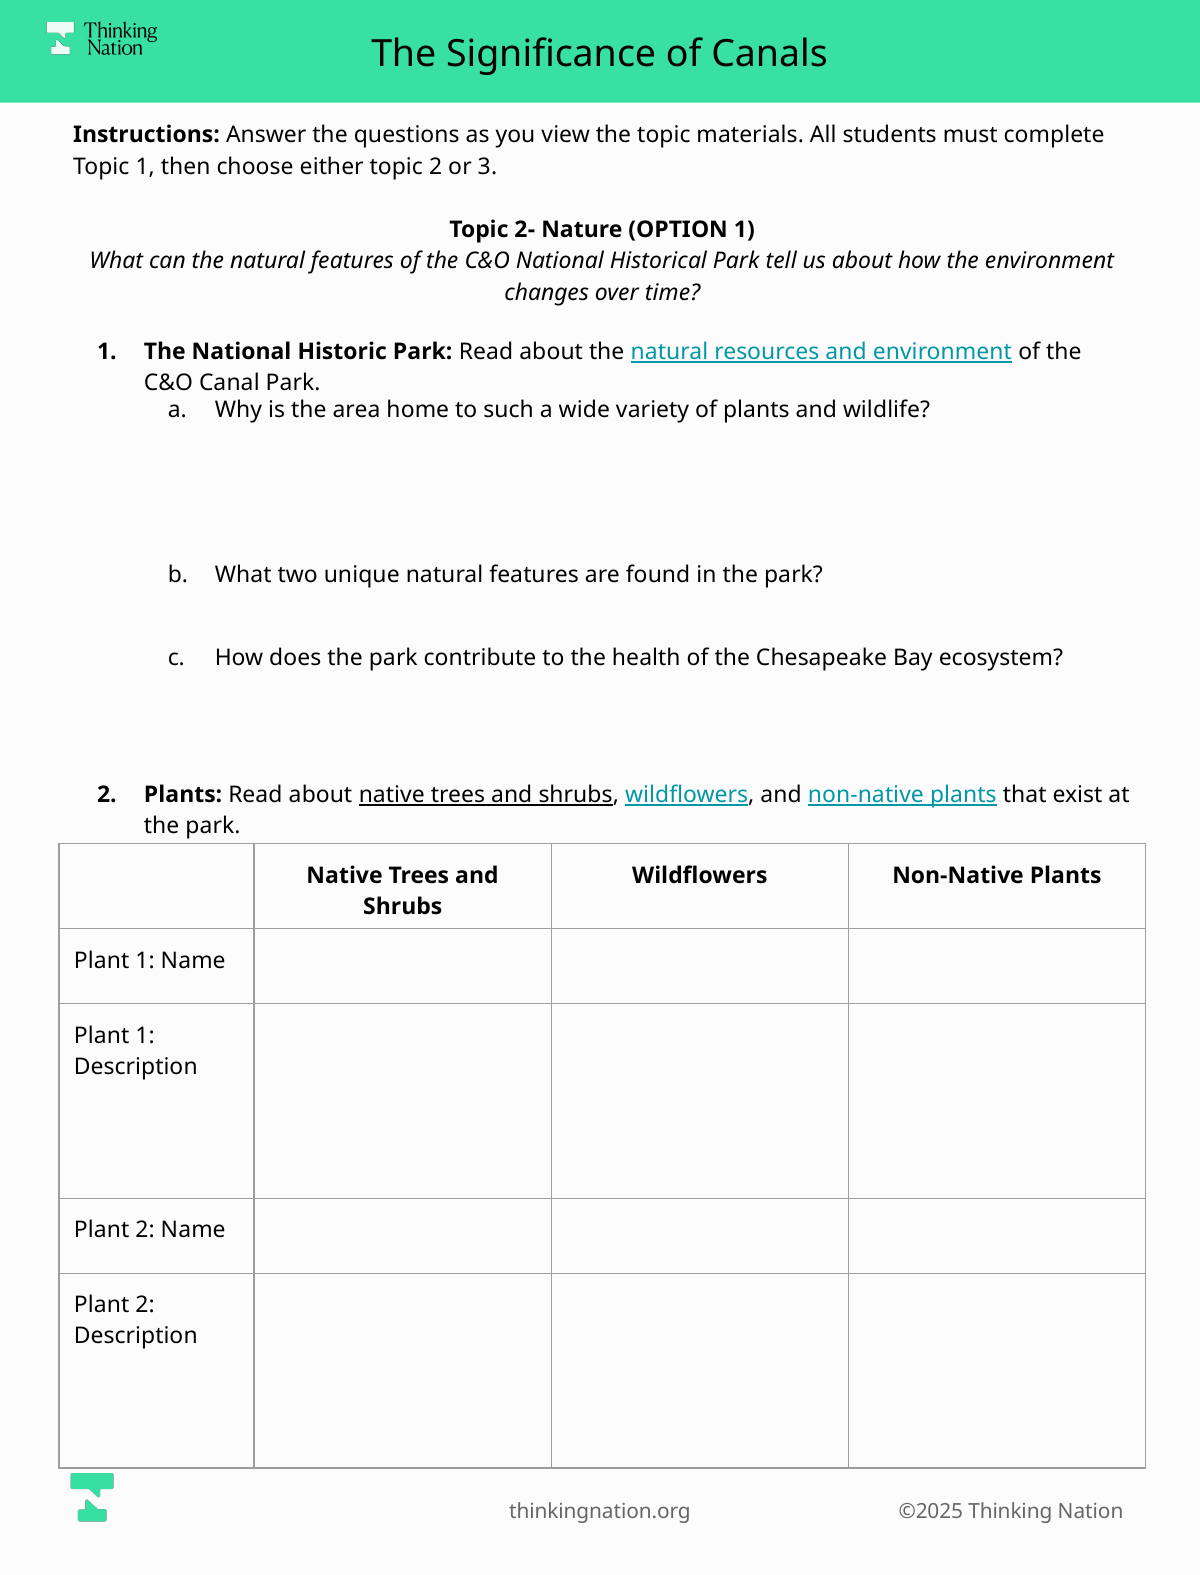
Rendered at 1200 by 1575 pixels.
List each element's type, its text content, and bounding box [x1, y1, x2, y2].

table_cell Plant 1: Description [60, 1004, 253, 1198]
table_cell [255, 1274, 551, 1467]
table_cell [849, 1004, 1145, 1198]
text_box thinkingnation.org [457, 1483, 742, 1532]
text_box ©2025 Thinking Nation [854, 1483, 1139, 1532]
table_cell [255, 1199, 551, 1273]
table_cell [255, 1004, 551, 1198]
table_cell [255, 929, 551, 1003]
table_cell [552, 1004, 848, 1198]
table_header Native Trees and Shrubs [255, 844, 551, 928]
table_cell [849, 929, 1145, 1003]
picture [34, 11, 162, 65]
table_cell [552, 1199, 848, 1273]
picture [58, 1463, 126, 1531]
table_cell [552, 929, 848, 1003]
table_cell Plant 2: Name [60, 1199, 253, 1273]
table_cell Plant 2: Description [60, 1274, 253, 1467]
table_cell Plant 1: Name [60, 929, 253, 1003]
table_header Wildflowers [552, 844, 848, 928]
table_cell [849, 1274, 1145, 1467]
table_cell [849, 1199, 1145, 1273]
text_box Instructions: Answer the questions as you view the topic materials. All students must complete Topic 1, then choose either topic 2 or 3. Topic 2- Nature (OPTION 1) What can the natural features of the C&O National Historical Park tell us about how the environment changes over time? The National Historic Park: Read about the natural resources and environment of the C&O Canal Park. Why is the area home to such a wide variety of plants and wildlife? What two unique natural features are found in the park? How does the park contribute to the health of the Chesapeake Bay ecosystem? Plants: Read about native trees and shrubs, wildflowers, and non-native plants that exist at the park. [58, 101, 1146, 843]
table_cell [552, 1274, 848, 1467]
table_header Non-Native Plants [849, 844, 1145, 928]
table_header [60, 844, 253, 928]
text_box The Significance of Canals [0, 0, 1200, 103]
